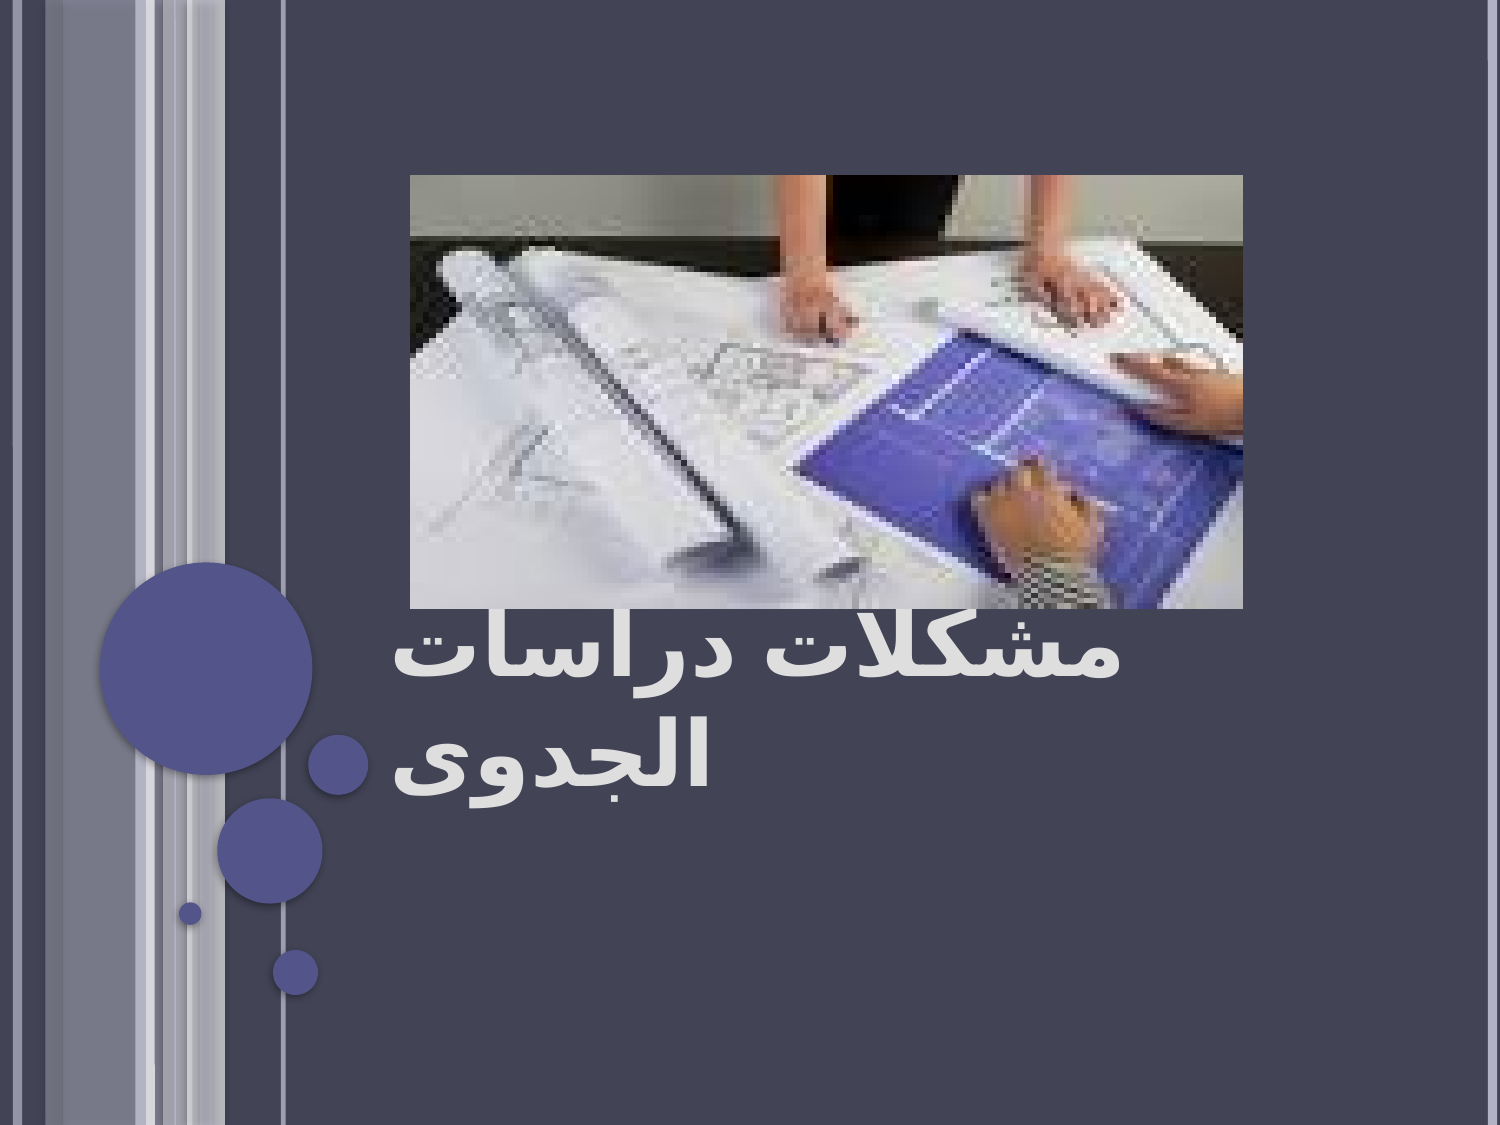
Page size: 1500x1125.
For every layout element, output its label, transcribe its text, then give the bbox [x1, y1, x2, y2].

title مشكلات دراسات الجدوى [375, 474, 1388, 812]
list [409, 175, 1243, 610]
